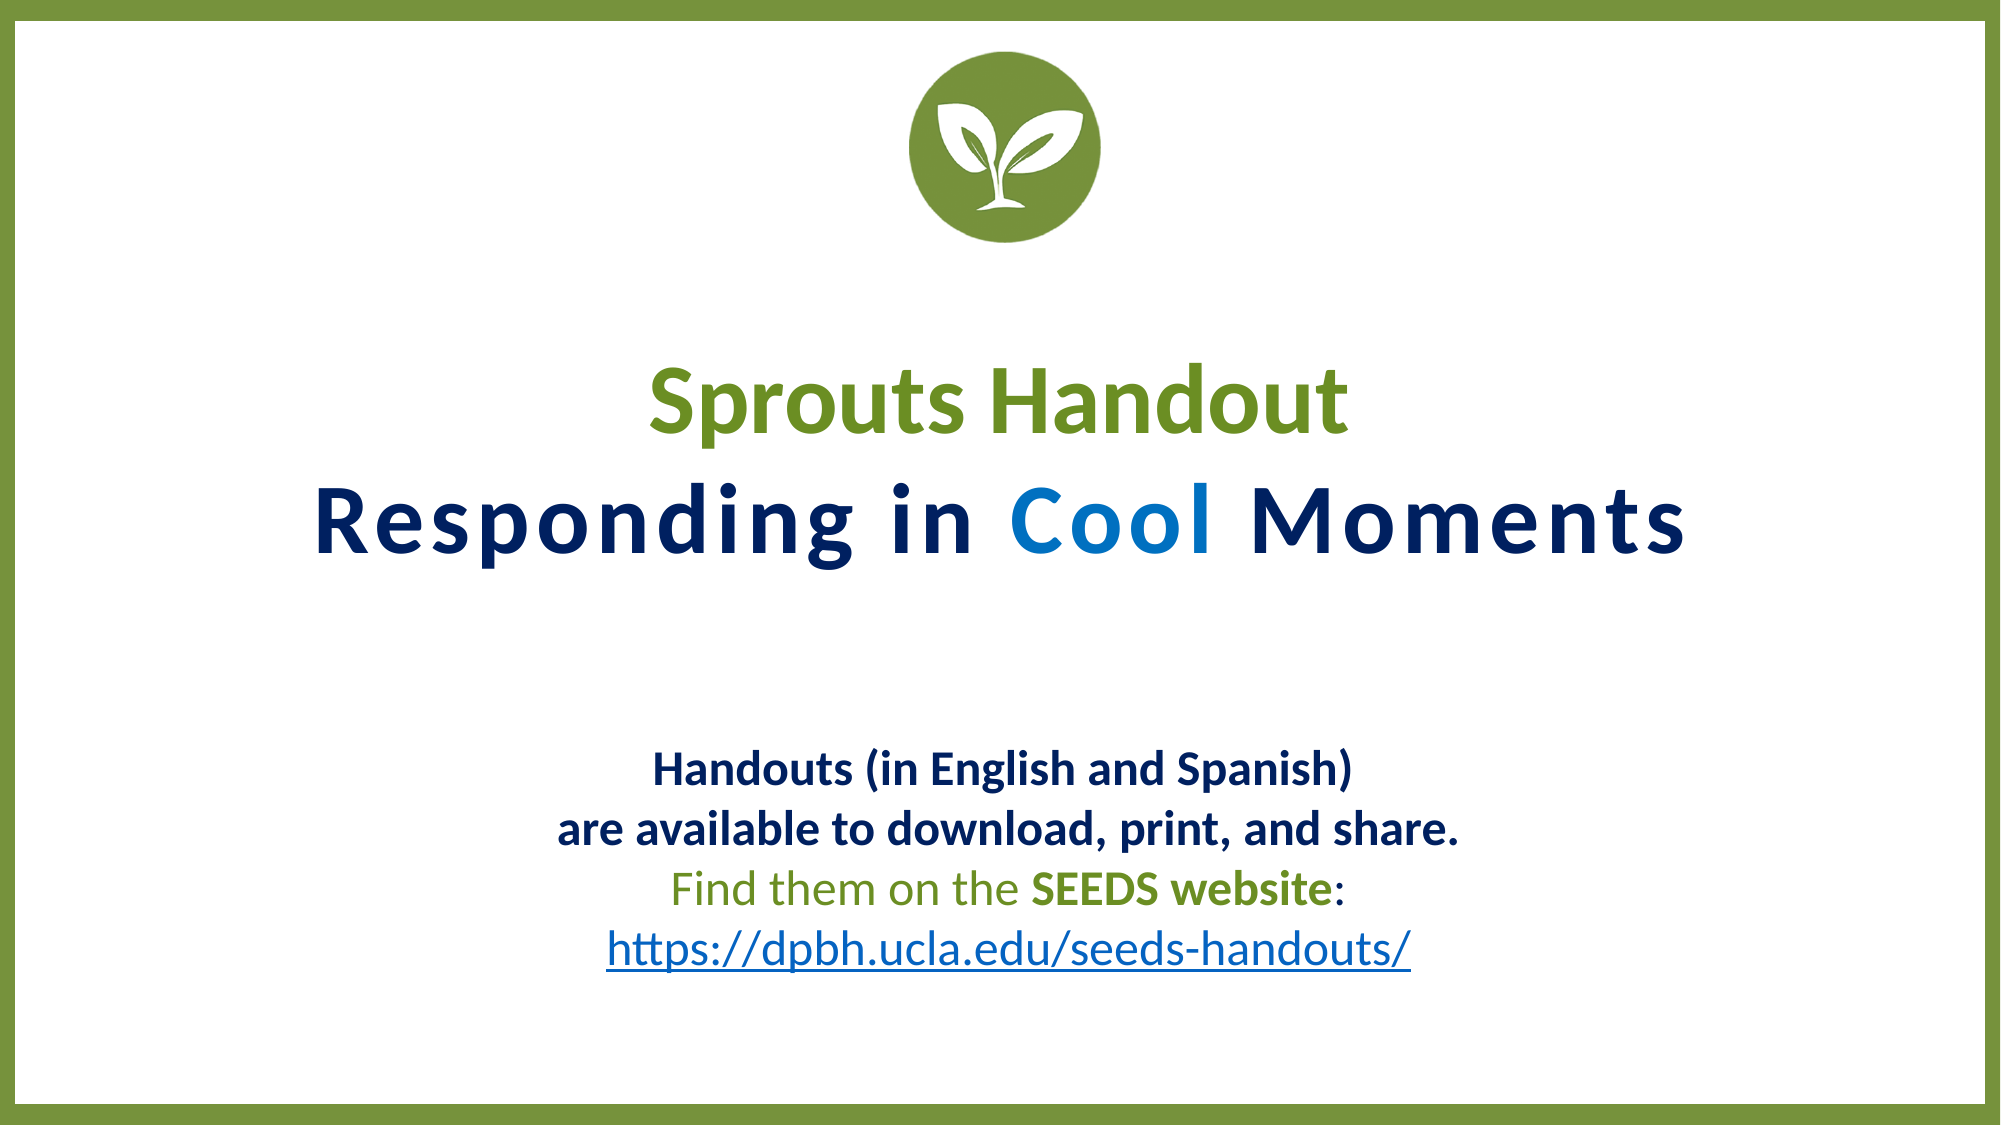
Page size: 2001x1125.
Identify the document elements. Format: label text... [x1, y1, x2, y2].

text_box Handouts (in English and Spanish) are available to download, print, and share. Find them on the SEEDS website: https://dpbh.ucla.edu/seeds-handouts/ [505, 727, 1512, 983]
picture [875, 38, 1125, 263]
text_box [884, 25, 1112, 253]
title Sprouts Handout Responding in Cool Moments [137, 345, 1863, 563]
